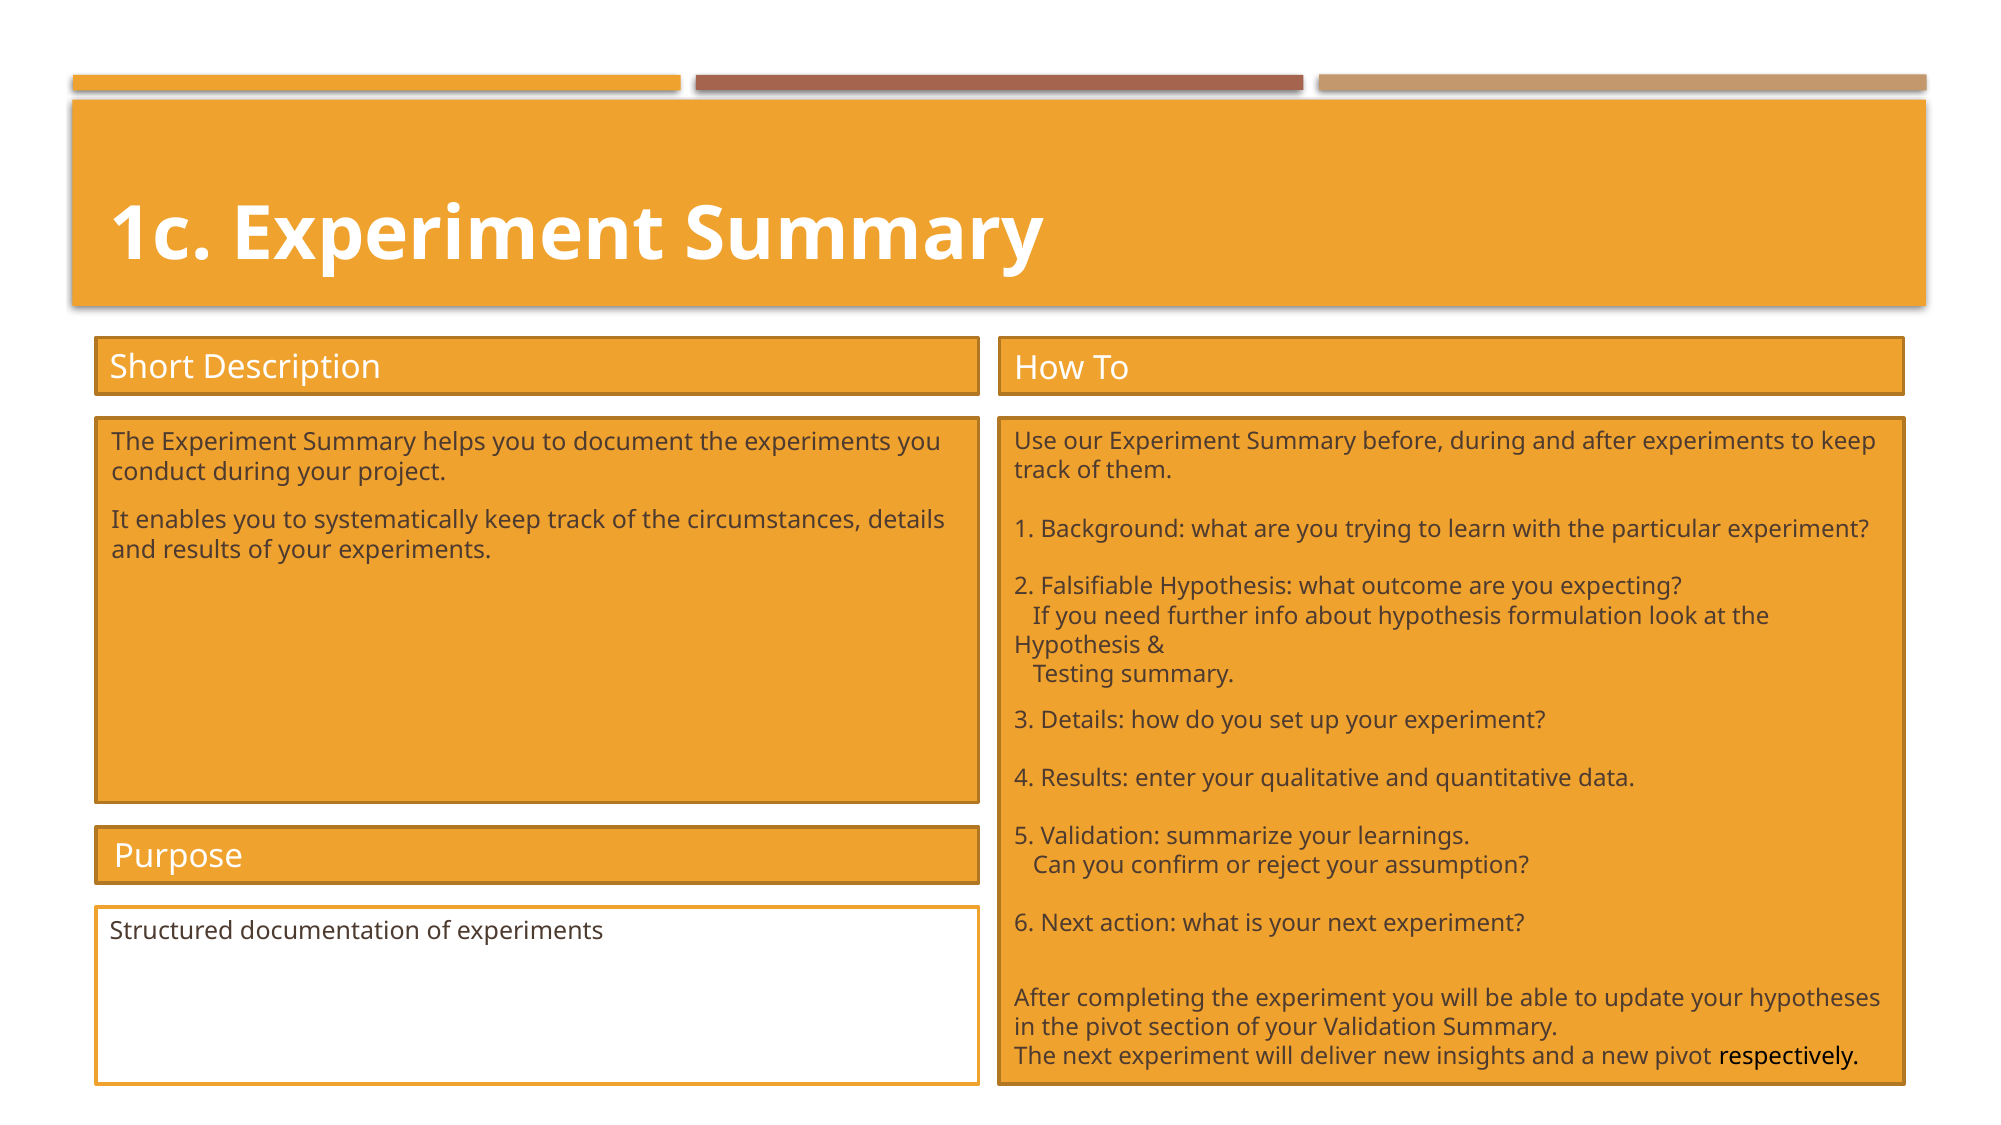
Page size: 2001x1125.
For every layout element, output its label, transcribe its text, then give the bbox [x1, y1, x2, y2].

title 1c. Experiment Summary [94, 119, 1904, 282]
list Use our Experiment Summary before, during and after experiments to keep track of them. 1. Background: what are you trying to learn with the particular experiment? 2. Falsifiable Hypothesis: what outcome are you expecting? If you need further info about hypothesis formulation look at the Hypothesis & Testing summary. 3. Details: how do you set up your experiment? 4. Results: enter your qualitative and quantitative data. 5. Validation: summarize your learnings. Can you confirm or reject your assumption? 6. Next action: what is your next experiment? After completing the experiment you will be able to update your hypotheses in the pivot section of your Validation Summary. The next experiment will deliver new insights and a new pivot respectively. [999, 418, 1904, 1085]
list Short Description [94, 337, 977, 394]
list How To [999, 338, 1904, 395]
list Structured documentation of experiments [94, 906, 977, 1085]
list Purpose [98, 826, 982, 883]
list The Experiment Summary helps you to document the experiments you conduct during your project. It enables you to systematically keep track of the circumstances, details and results of your experiments. [96, 418, 979, 803]
